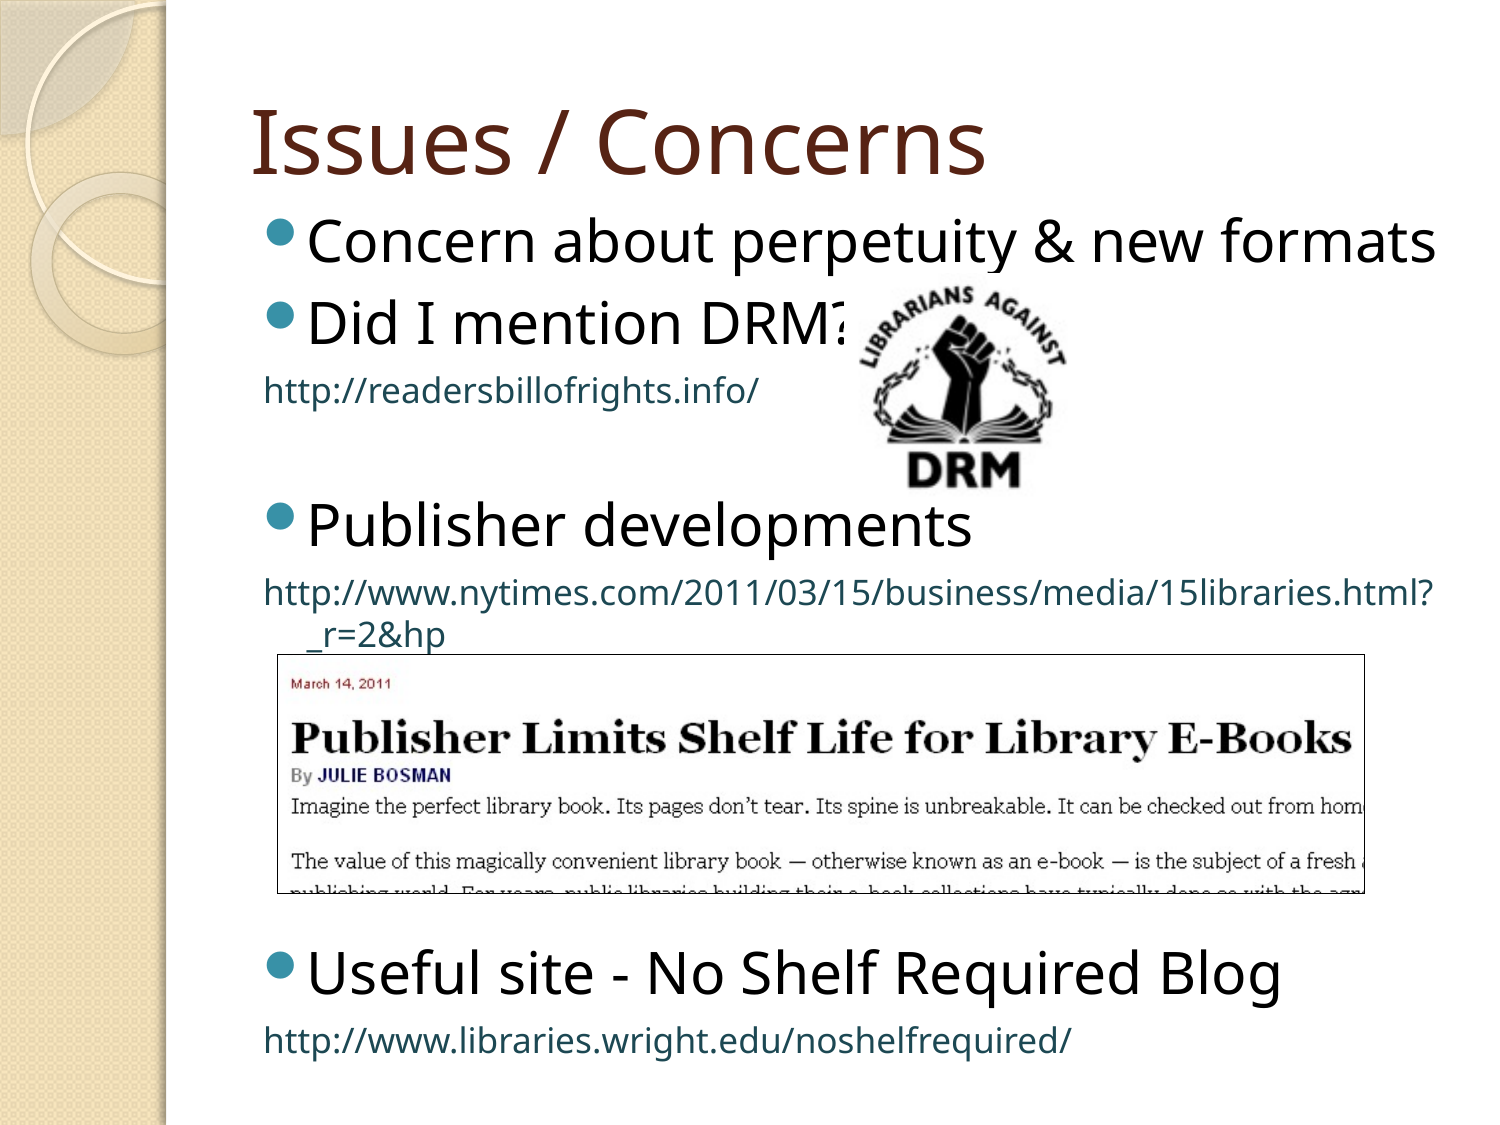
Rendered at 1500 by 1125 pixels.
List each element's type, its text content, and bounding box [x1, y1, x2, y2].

list Concern about perpetuity & new formats Did I mention DRM? http://readersbillofrights.info/ Publisher developments http://www.nytimes.com/2011/03/15/business/media/15libraries.html?_r=2&hp Useful site - No Shelf Required Blog http://www.libraries.wright.edu/noshelfrequired/ [235, 196, 1500, 1084]
title Issues / Concerns [235, 45, 1466, 233]
picture [277, 654, 1365, 894]
picture [844, 272, 1081, 504]
